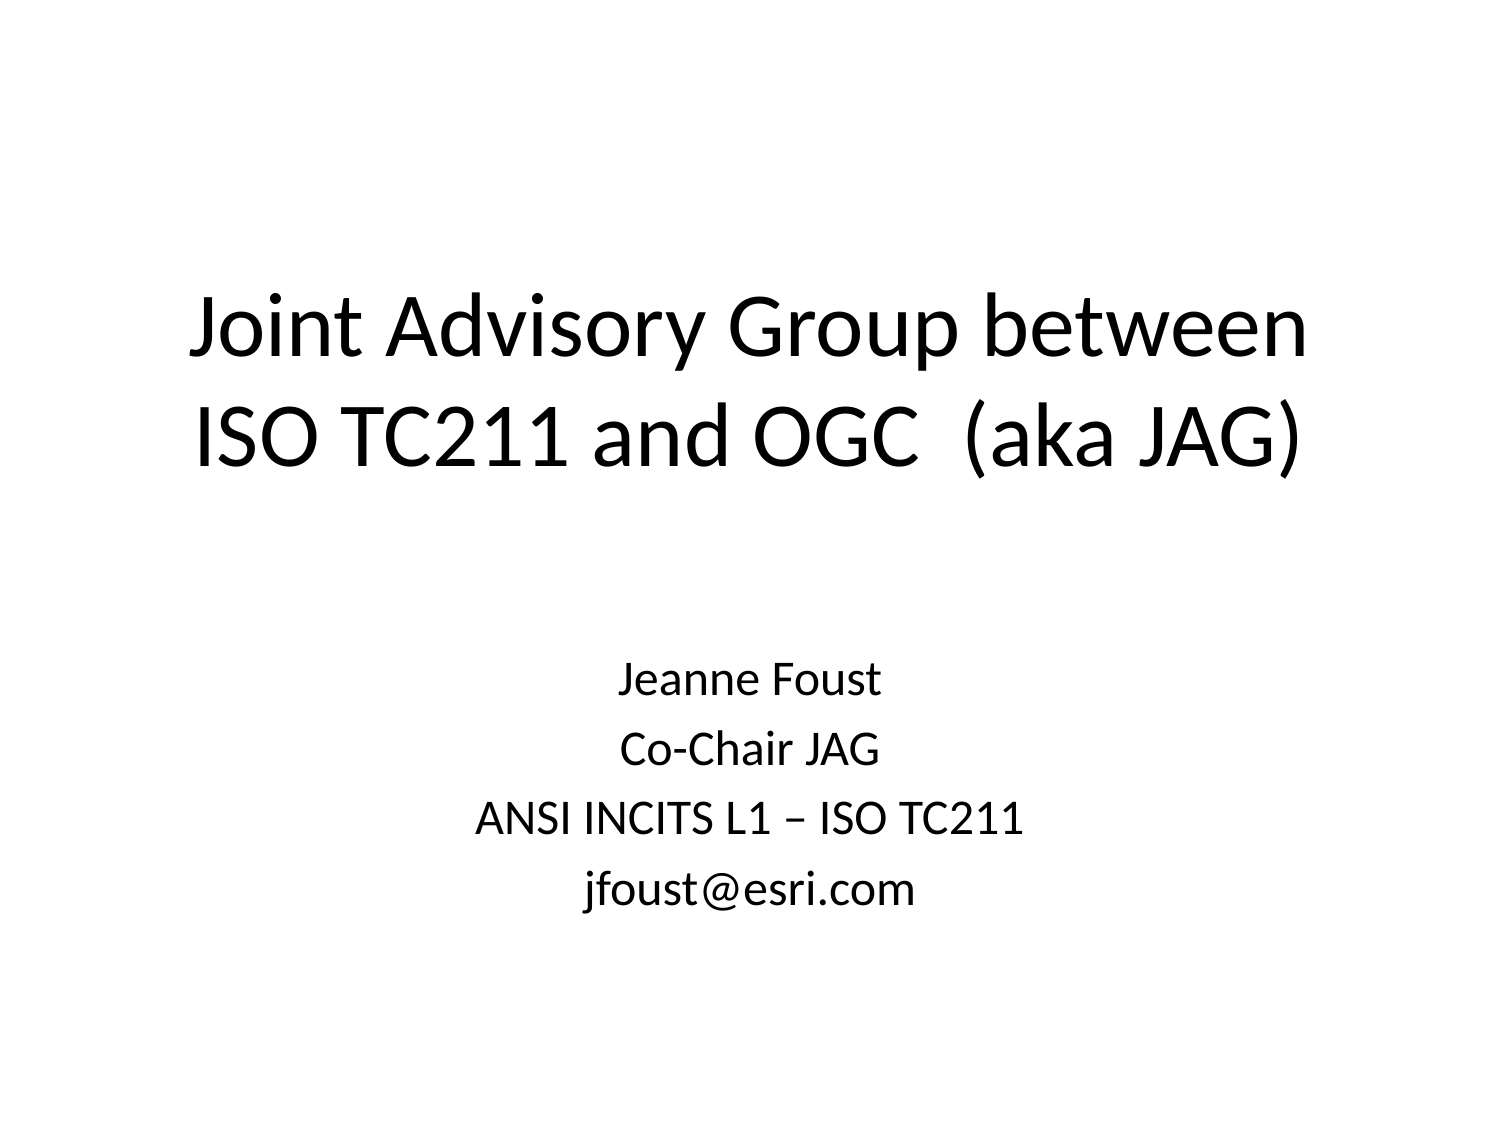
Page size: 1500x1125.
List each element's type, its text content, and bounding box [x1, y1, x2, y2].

subtitle Jeanne Foust Co-Chair JAG ANSI INCITS L1 – ISO TC211 jfoust@esri.com [225, 637, 1275, 925]
title Joint Advisory Group between ISO TC211 and OGC (aka JAG) [112, 187, 1388, 563]
